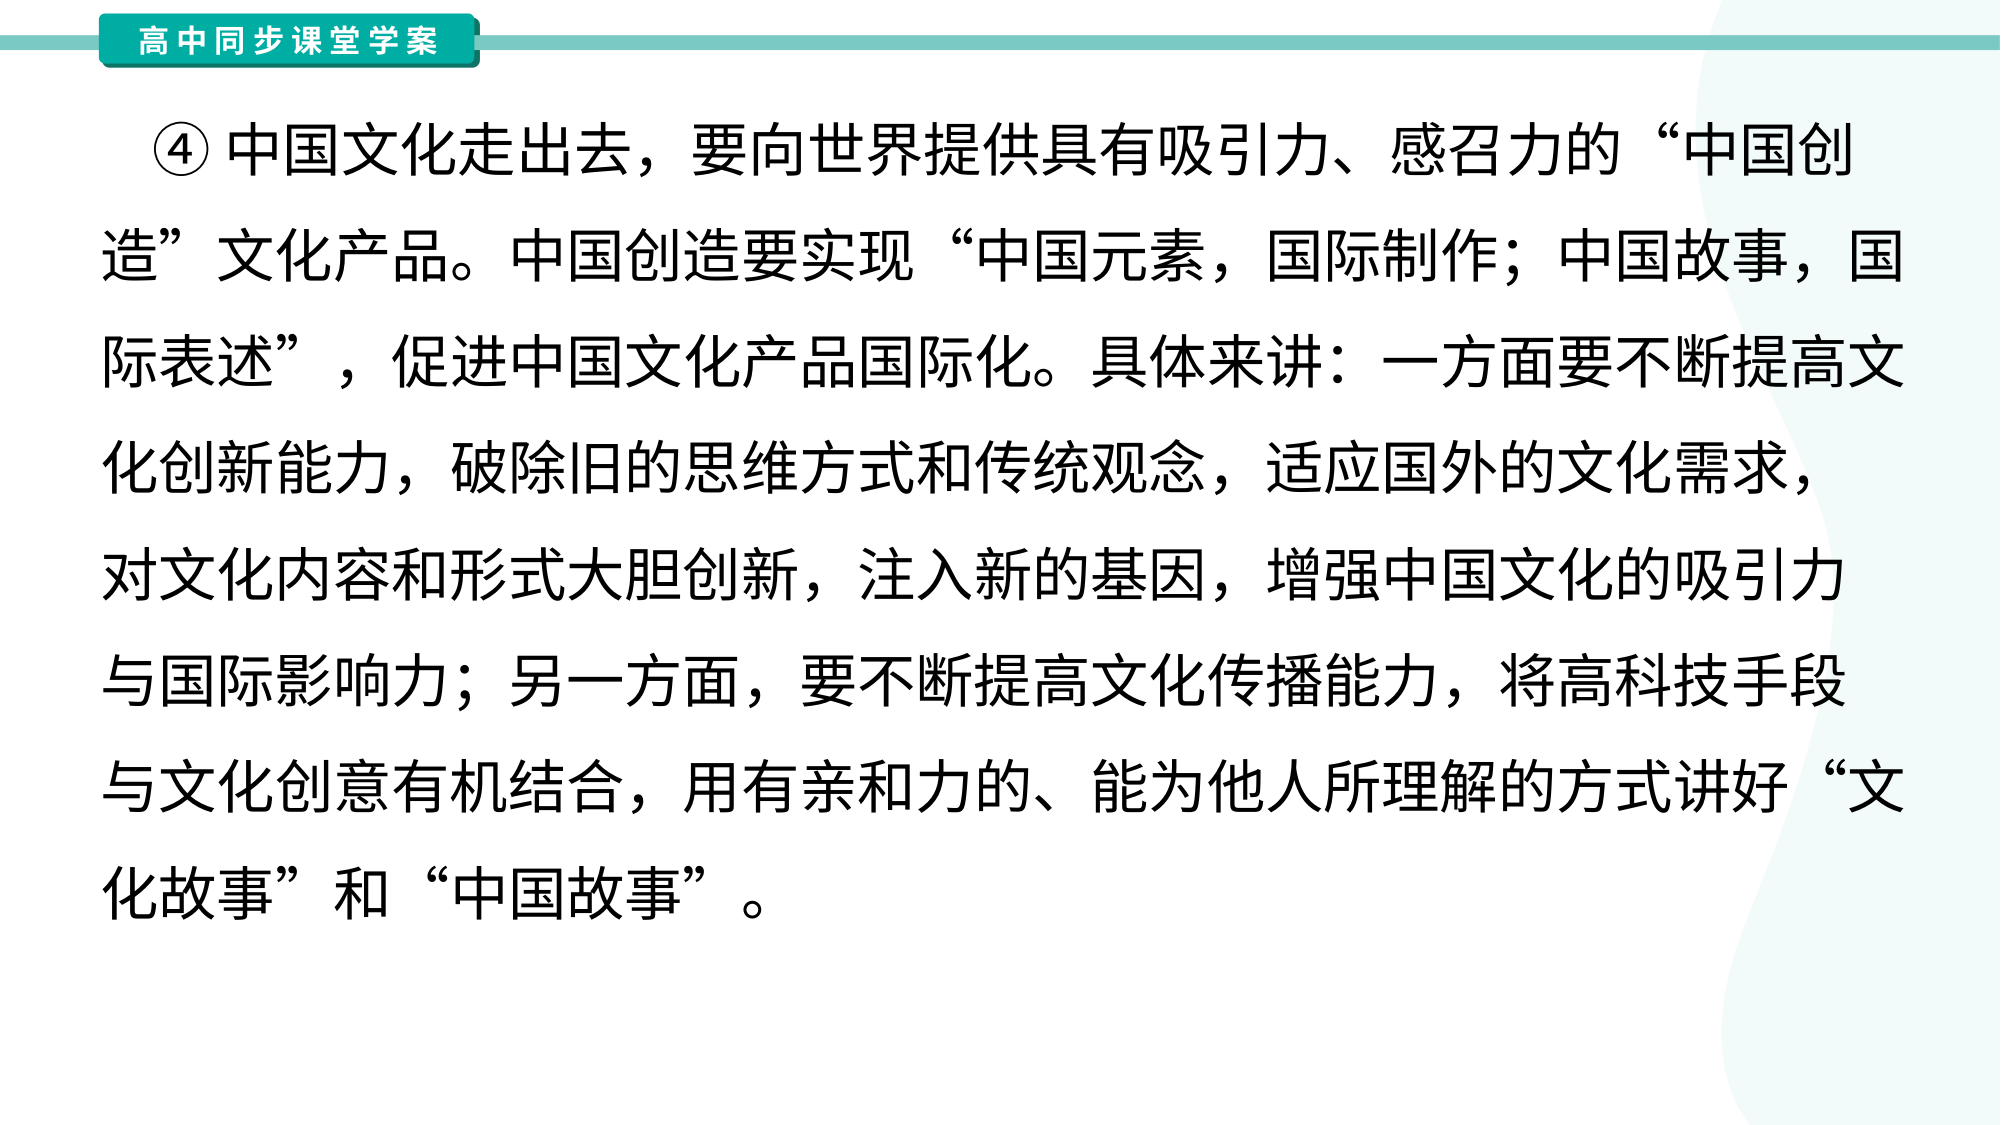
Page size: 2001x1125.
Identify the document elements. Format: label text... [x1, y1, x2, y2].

text_box ④中国文化走出去，要向世界提供具有吸引力、感召力的“中国创 造”文化产品。中国创造要实现“中国元素，国际制作；中国故事，国 际表述”，促进中国文化产品国际化。具体来讲：一方面要不断提高文 化创新能力，破除旧的思维方式和传统观念，适应国外的文化需求， 对文化内容和形式大胆创新，注入新的基因，增强中国文化的吸引力 与国际影响力；另一方面，要不断提高文化传播能力，将高科技手段 与文化创意有机结合，用有亲和力的、能为他人所理解的方式讲好“文 化故事”和“中国故事”。 [100, 76, 1899, 927]
picture [0, 0, 2000, 1125]
